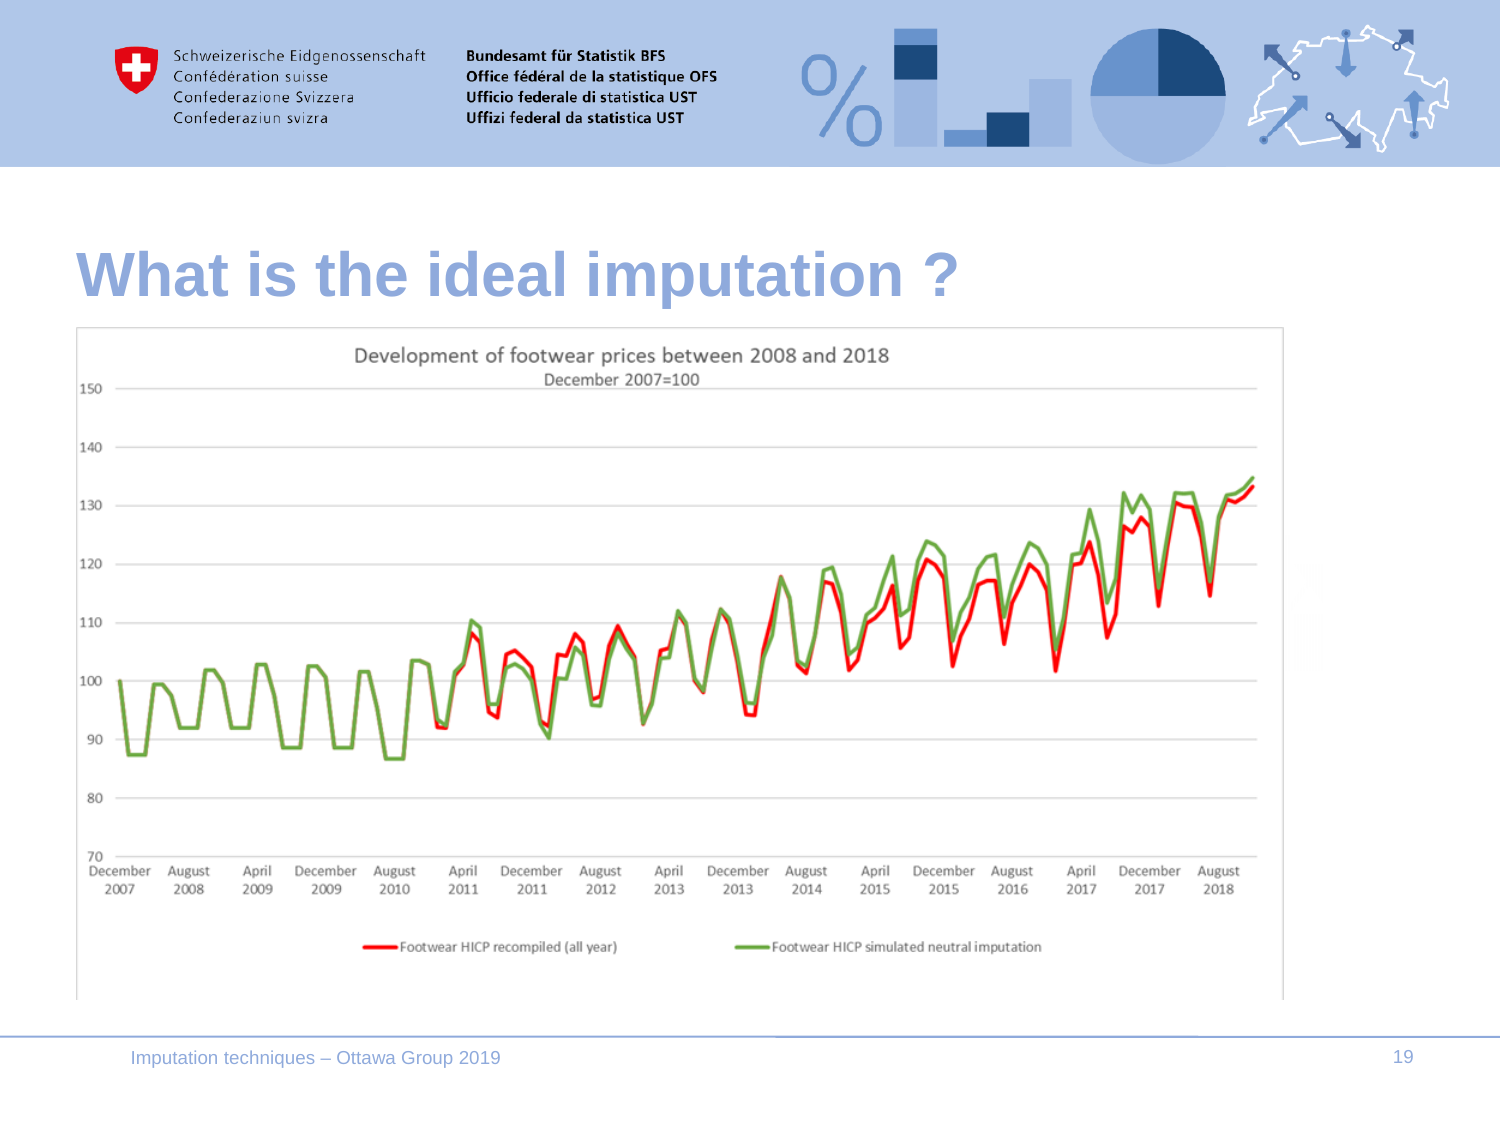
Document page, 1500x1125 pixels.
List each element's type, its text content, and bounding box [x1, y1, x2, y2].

picture [0, 0, 1500, 167]
picture [76, 327, 1323, 1000]
title What is the ideal imputation ? [76, 233, 1414, 310]
